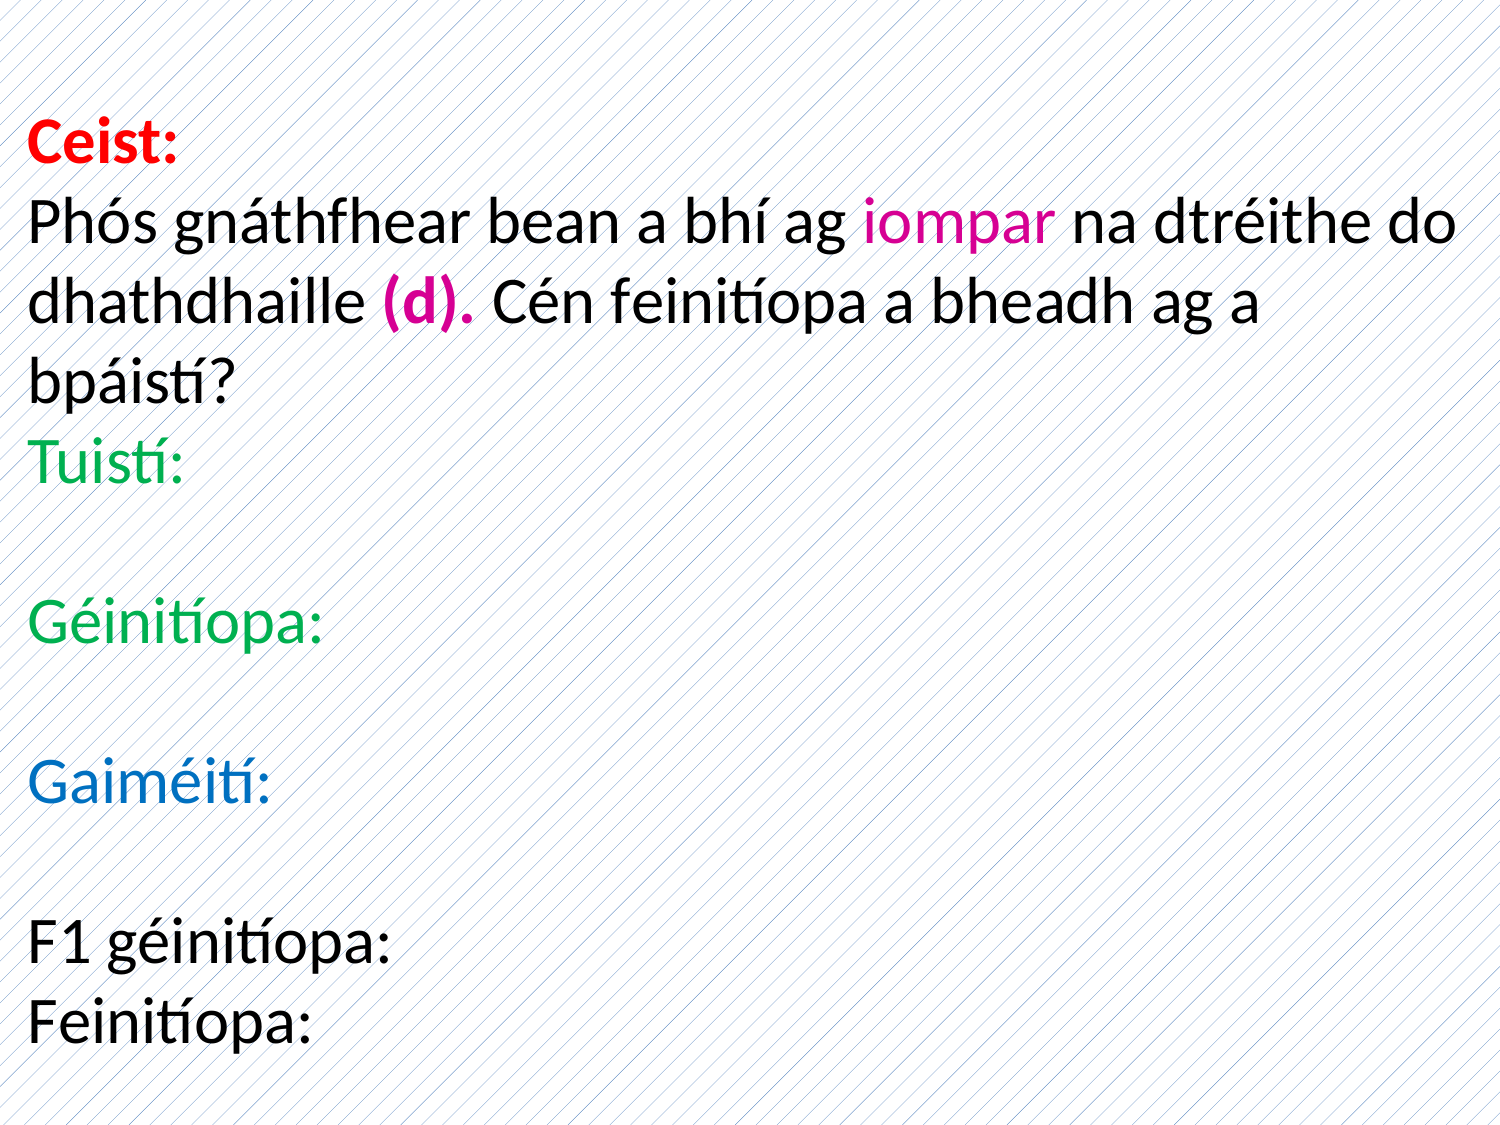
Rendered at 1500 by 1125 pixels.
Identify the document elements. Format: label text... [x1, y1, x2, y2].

text_box Ceist: Phós gnáthfhear bean a bhí ag iompar na dtréithe do dhathdhaille (d). Cén feinitíopa a bheadh ag a bpáistí? Tuistí: Géinitíopa: Gaiméití: F1 géinitíopa: Feinitíopa: [12, 89, 1500, 1065]
